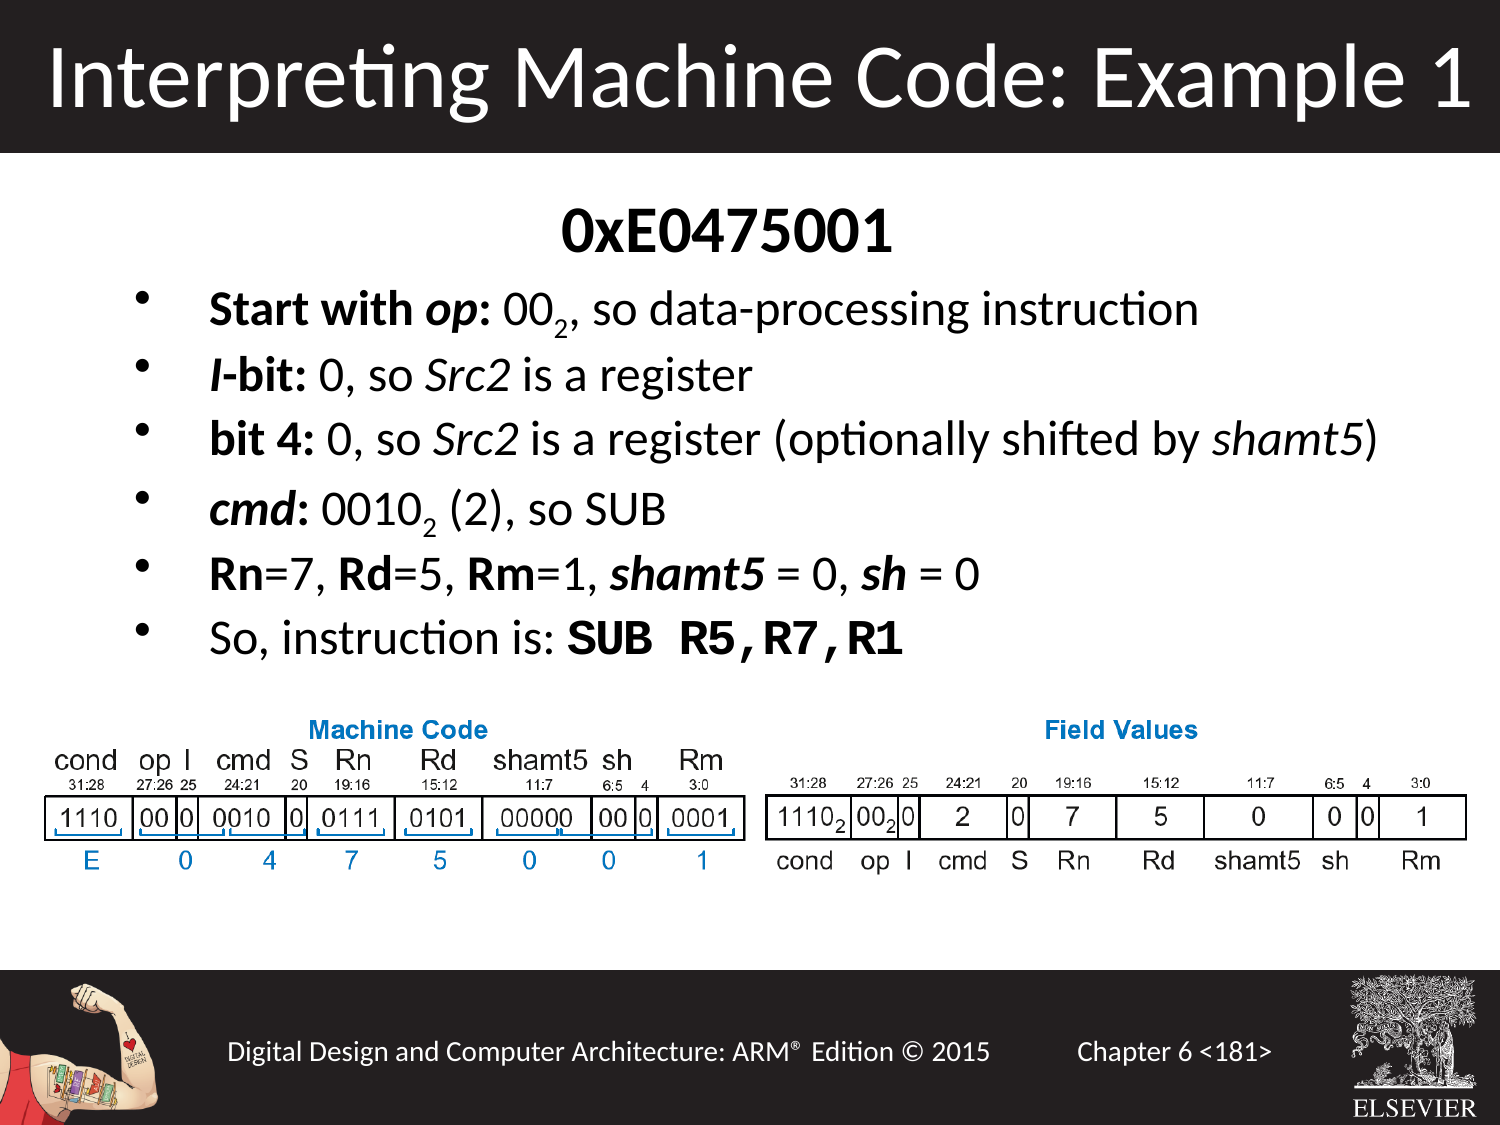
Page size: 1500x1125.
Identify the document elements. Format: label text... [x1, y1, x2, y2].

picture [1350, 974, 1477, 1117]
text_box Interpreting Machine Code: Example 1 [31, 8, 1500, 133]
picture [0, 979, 163, 1125]
text_box 0xE0475001 Start with op: 002, so data-processing instruction I-bit: 0, so Src2 is a register bit 4: 0, so Src2 is a register (optionally shifted by shamt5) cmd: 00102 (2), so SUB Rn=7, Rd=5, Rm=1, shamt5 = 0, sh = 0 So, instruction is: SUB R5,R7,R1 [44, 891, 1412, 1000]
text_box 0xE0475001 Start with op: 002, so data-processing instruction I-bit: 0, so Src2 is a register bit 4: 0, so Src2 is a register (optionally shifted by shamt5) cmd: 00102 (2), so SUB Rn=7, Rd=5, Rm=1, shamt5 = 0, sh = 0 So, instruction is: SUB R5,R7,R1 [44, 187, 1412, 694]
picture [31, 695, 1475, 884]
